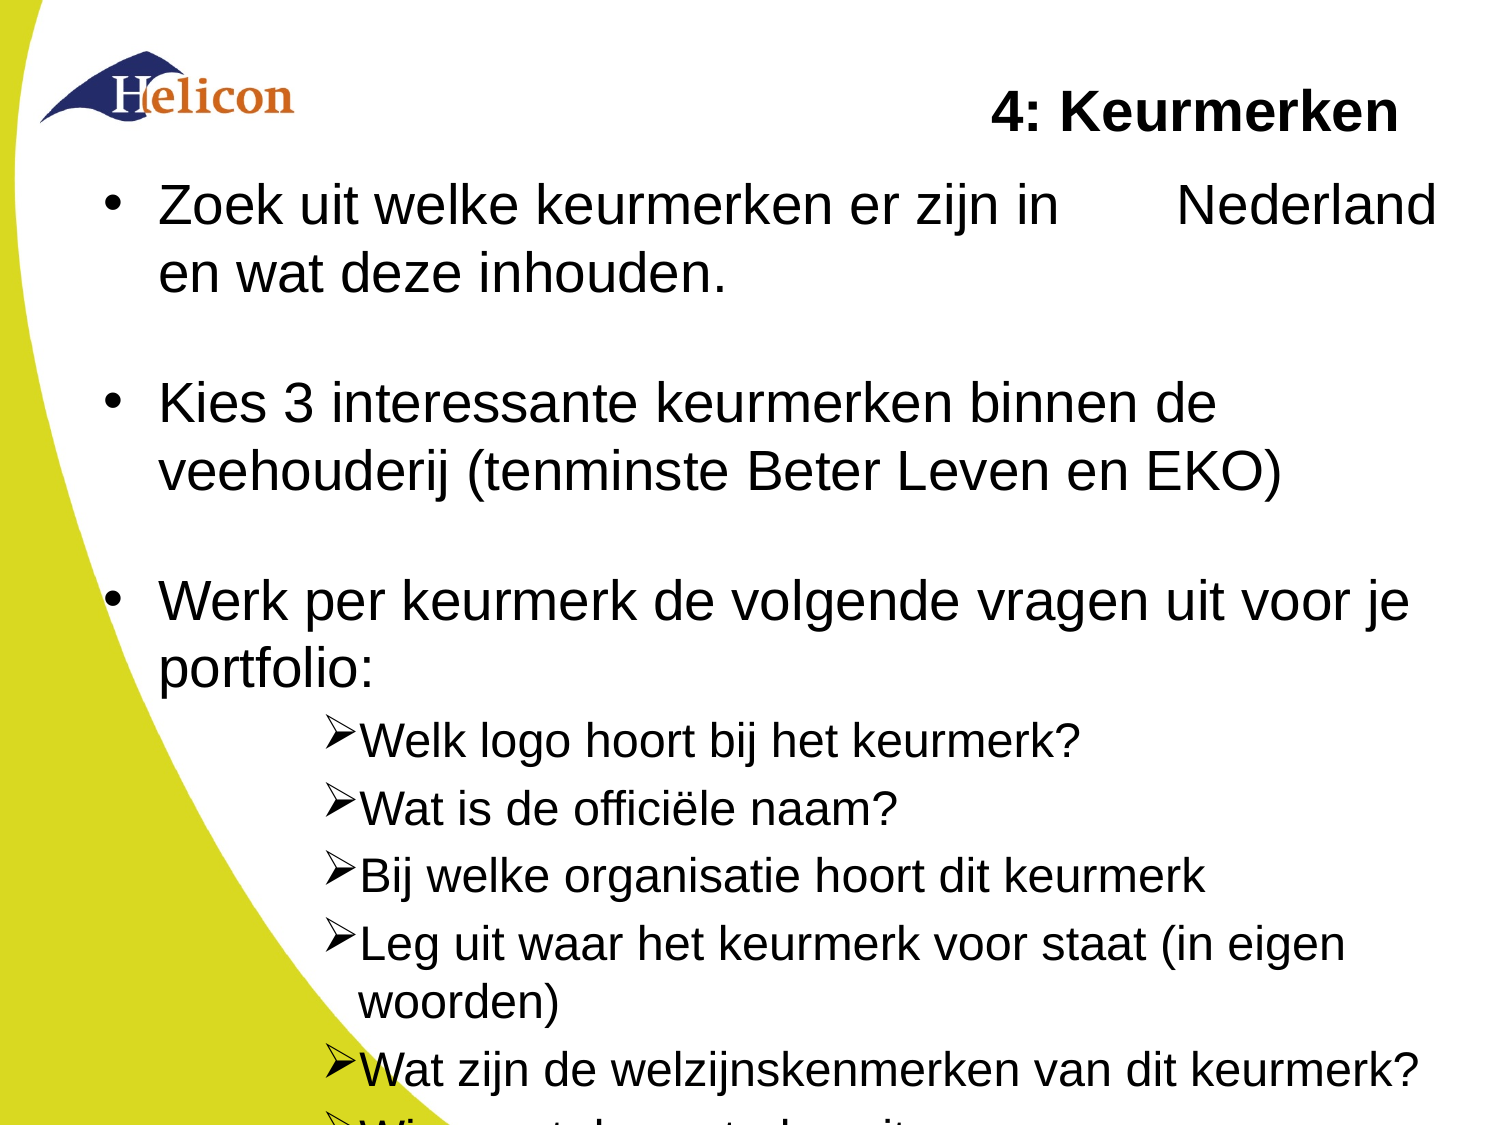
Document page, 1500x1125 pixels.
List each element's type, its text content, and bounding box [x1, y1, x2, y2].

list Zoek uit welke keurmerken er zijn in Nederland en wat deze inhouden. Kies 3 interessante keurmerken binnen de veehouderij (tenminste Beter Leven en EKO) Werk per keurmerk de volgende vragen uit voor je portfolio: Welk logo hoort bij het keurmerk? Wat is de officiële naam? Bij welke organisatie hoort dit keurmerk Leg uit waar het keurmerk voor staat (in eigen woorden) Wat zijn de welzijnskenmerken van dit keurmerk? Wie voert de controles uit [88, 160, 1500, 1125]
picture [0, 0, 1500, 1125]
title 4: Keurmerken [324, 54, 1415, 160]
